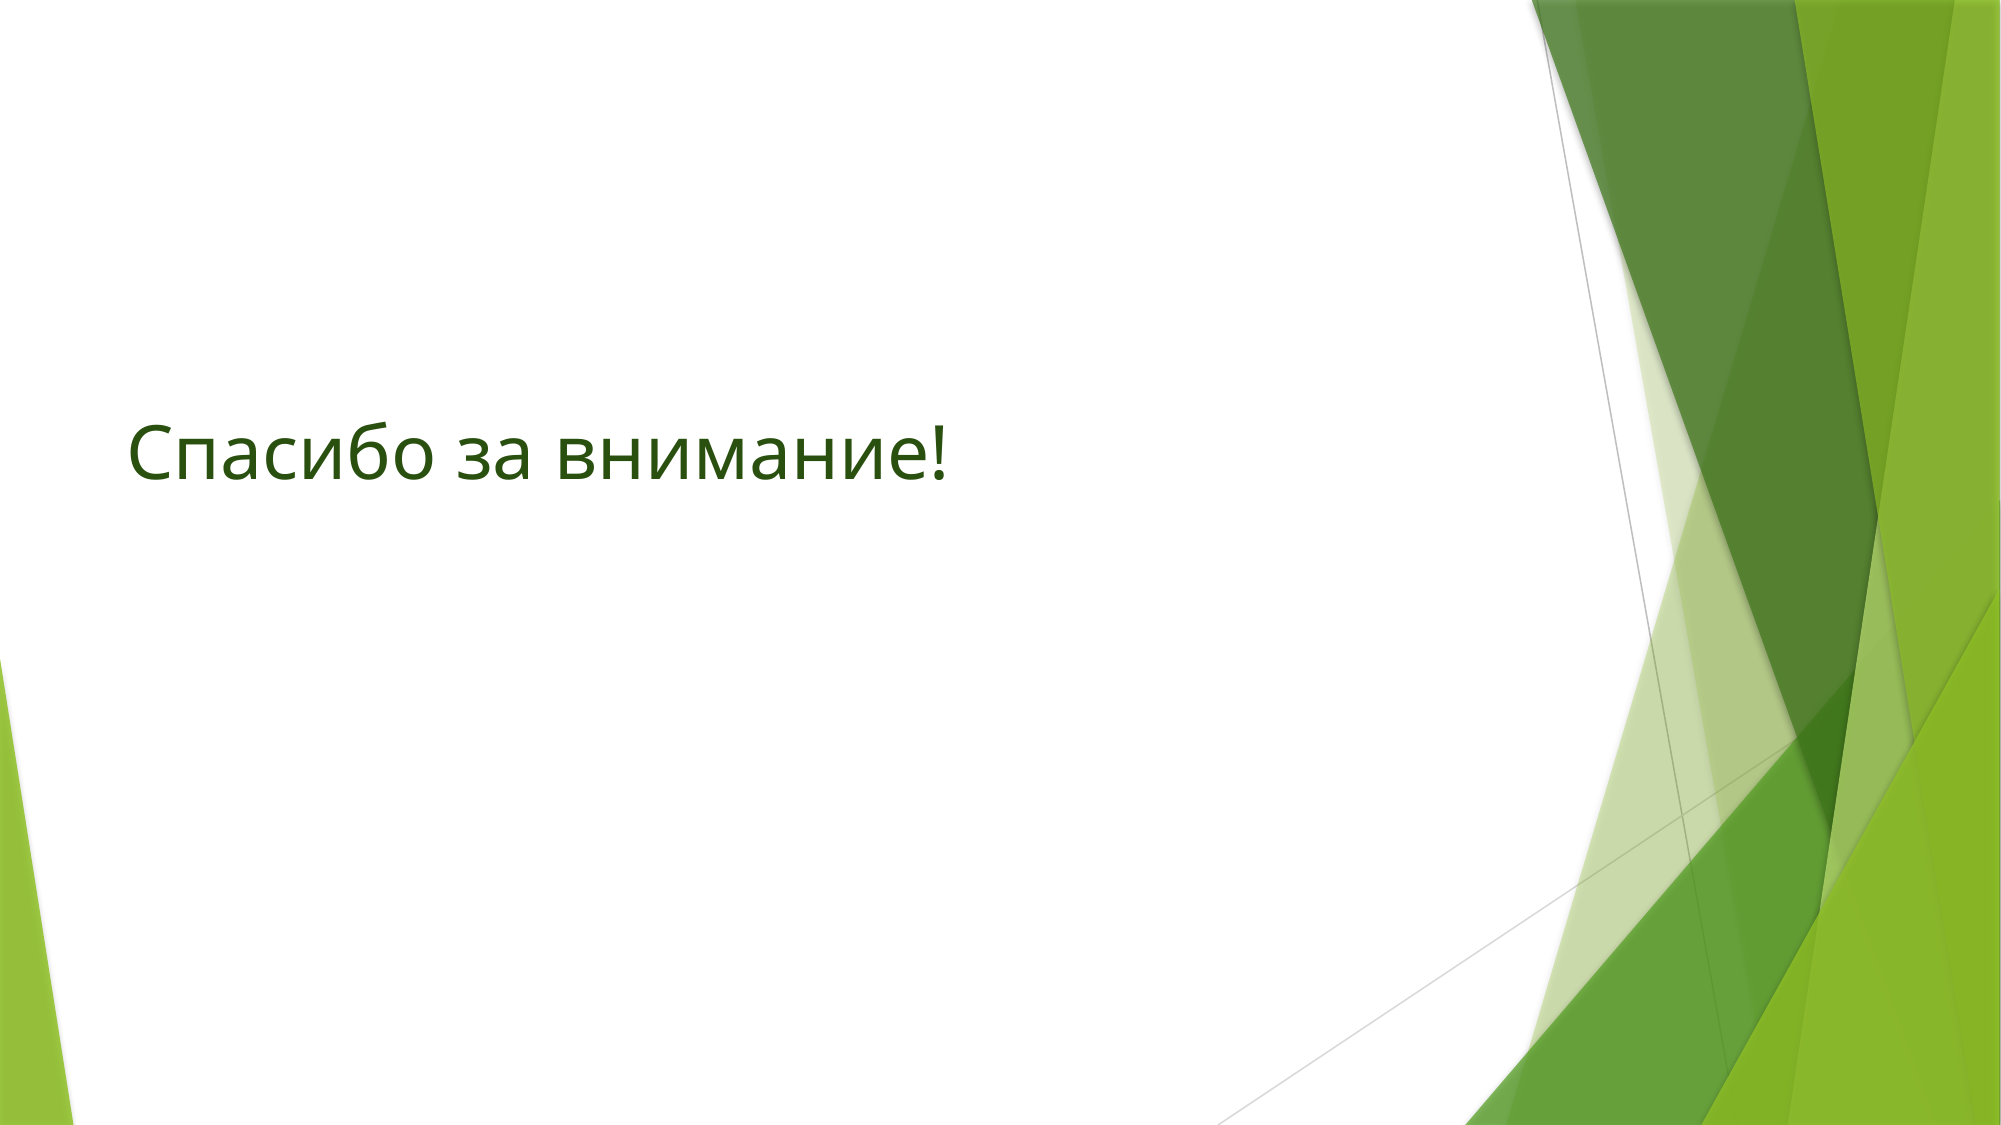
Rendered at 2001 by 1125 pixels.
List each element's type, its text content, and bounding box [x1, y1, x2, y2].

title Спасибо за внимание! [111, 397, 1522, 636]
